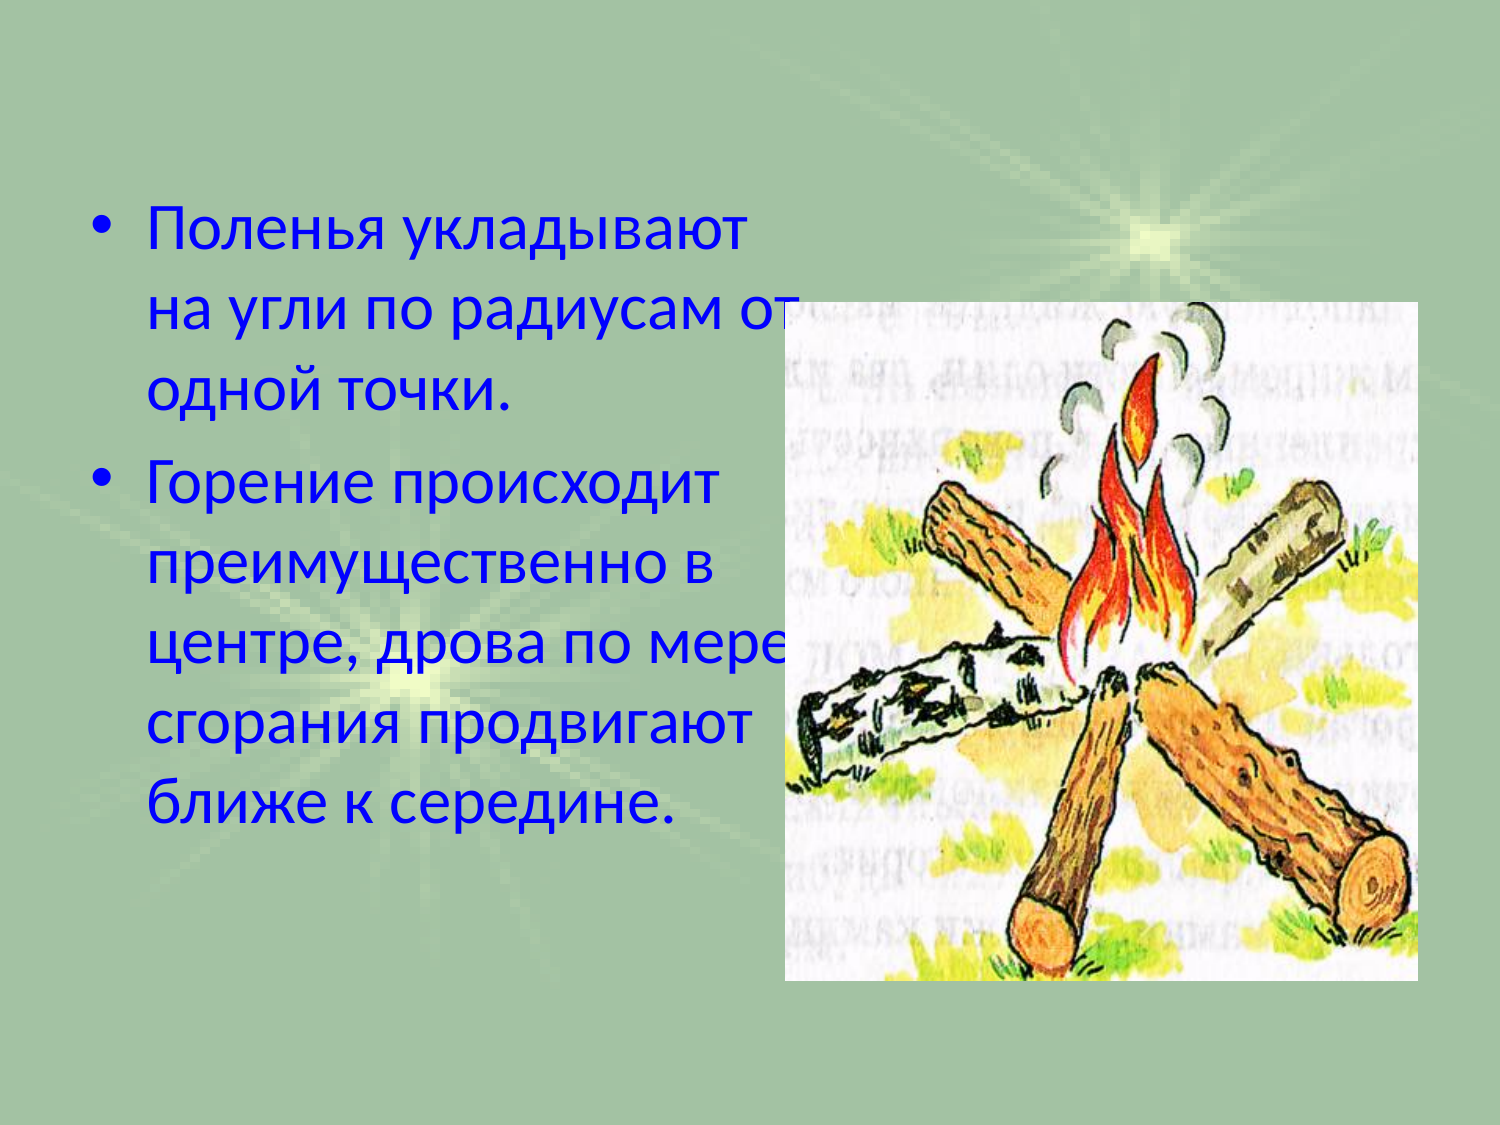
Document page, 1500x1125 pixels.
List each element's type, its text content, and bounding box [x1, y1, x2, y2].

picture [0, 0, 1500, 1125]
list Поленья укладывают на угли по радиусам от одной точки. Горение происходит преимущественно в центре, дрова по мере сгорания продвигают ближе к середине. [75, 175, 844, 1005]
